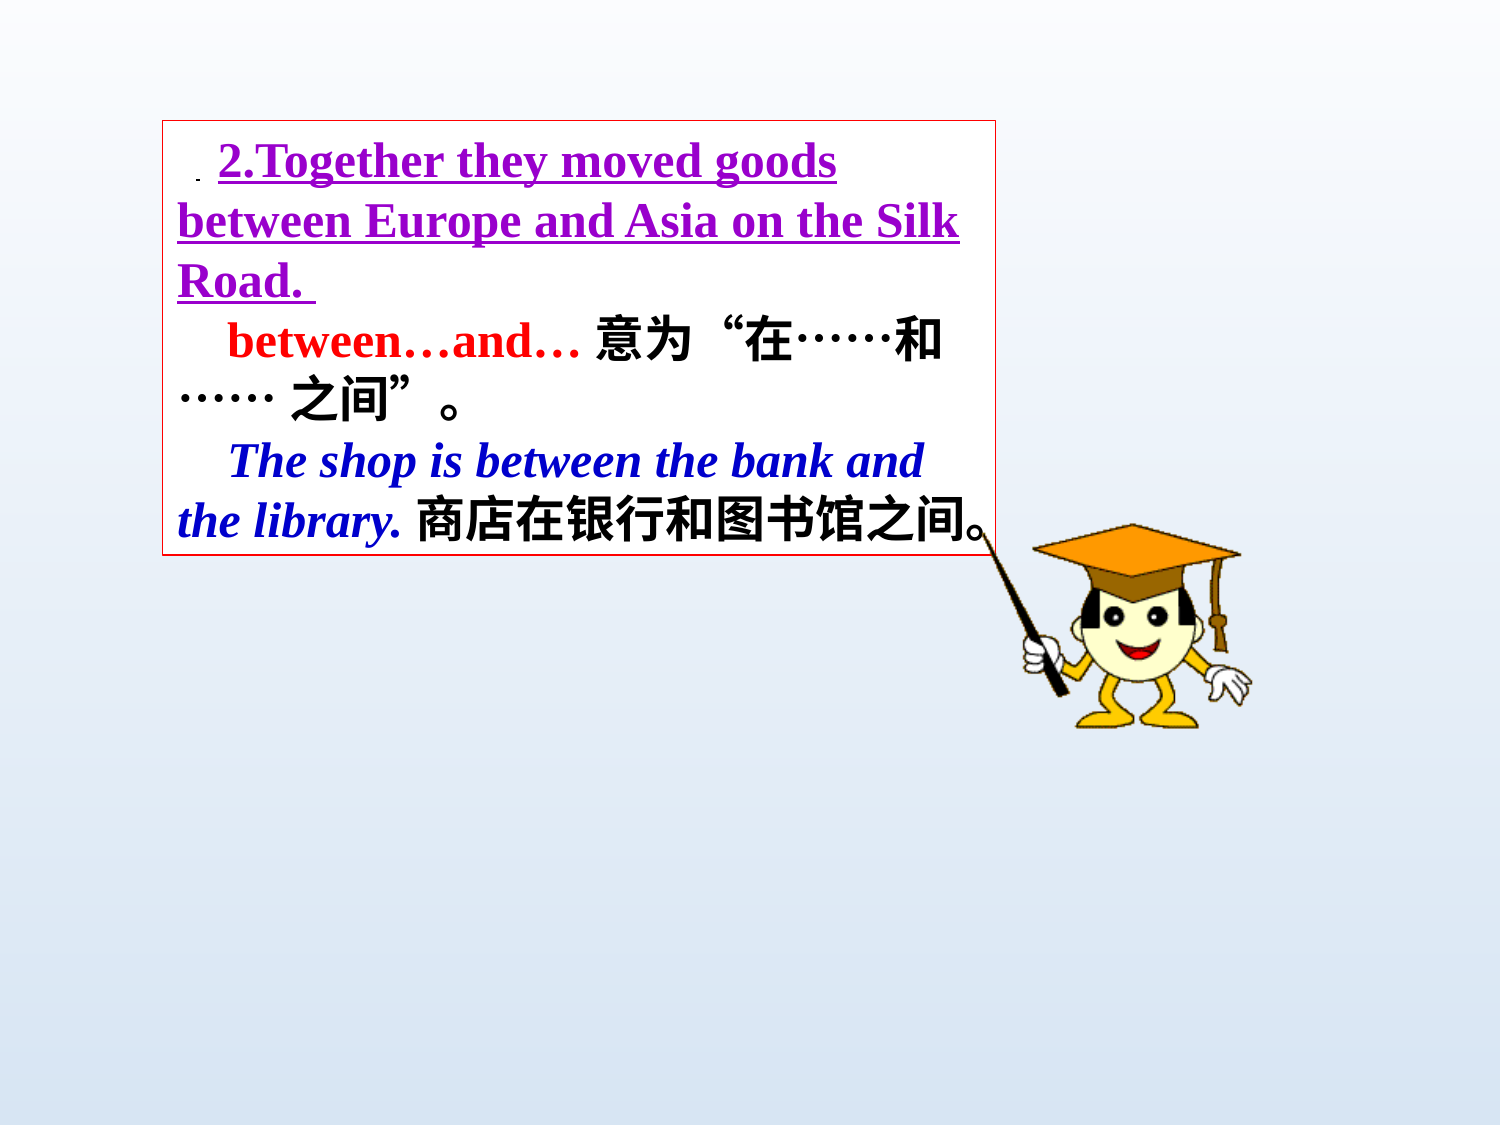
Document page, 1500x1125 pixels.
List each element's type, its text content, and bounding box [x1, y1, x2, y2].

picture [962, 508, 1276, 743]
text_box 2.Together they moved goods between Europe and Asia on the Silk Road. between…and…意为“在……和 ……之间”。 The shop is between the bank and the library.商店在银行和图书馆之间。 [162, 120, 996, 556]
